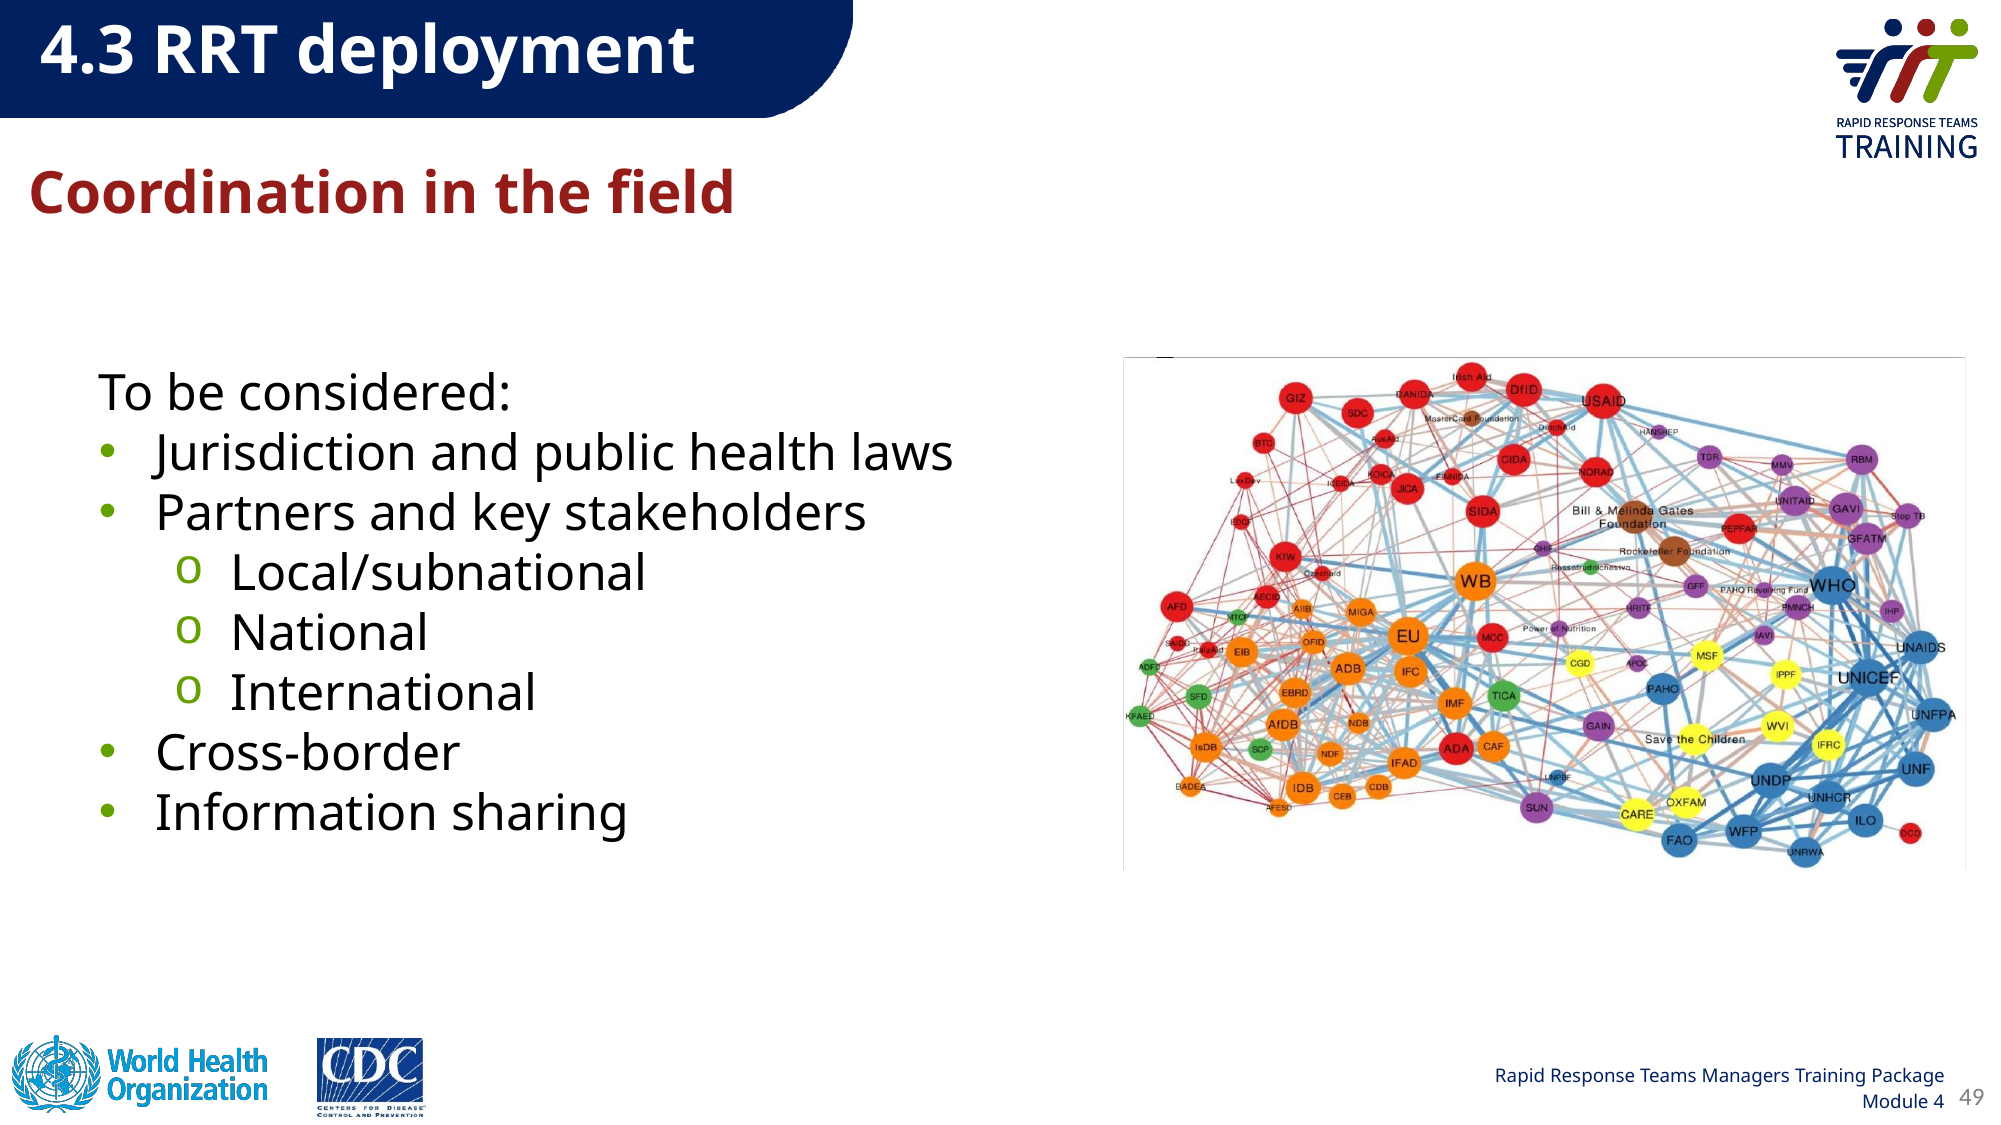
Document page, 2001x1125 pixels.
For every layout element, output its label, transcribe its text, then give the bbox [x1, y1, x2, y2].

text_box To be considered: Jurisdiction and public health laws Partners and key stakeholders Local/subnational National International Cross-border Information sharing [98, 357, 1029, 841]
picture [71, 1053, 90, 1091]
picture [1123, 357, 1967, 870]
picture [30, 1083, 37, 1091]
picture [36, 1088, 78, 1105]
picture [24, 1054, 36, 1087]
picture [34, 1054, 43, 1078]
picture [12, 1035, 54, 1068]
picture [46, 1056, 54, 1062]
text_box 4.3 RRT deployment [25, 0, 1374, 95]
picture [317, 1038, 426, 1117]
picture [22, 1062, 26, 1077]
slide_number 49 [1927, 1072, 2000, 1125]
picture [0, 0, 853, 118]
picture [1835, 19, 1978, 167]
title Coordination in the field [24, 97, 1044, 290]
picture [12, 1083, 48, 1113]
picture [40, 1062, 47, 1070]
picture [59, 1035, 267, 1113]
picture [50, 1108, 62, 1113]
